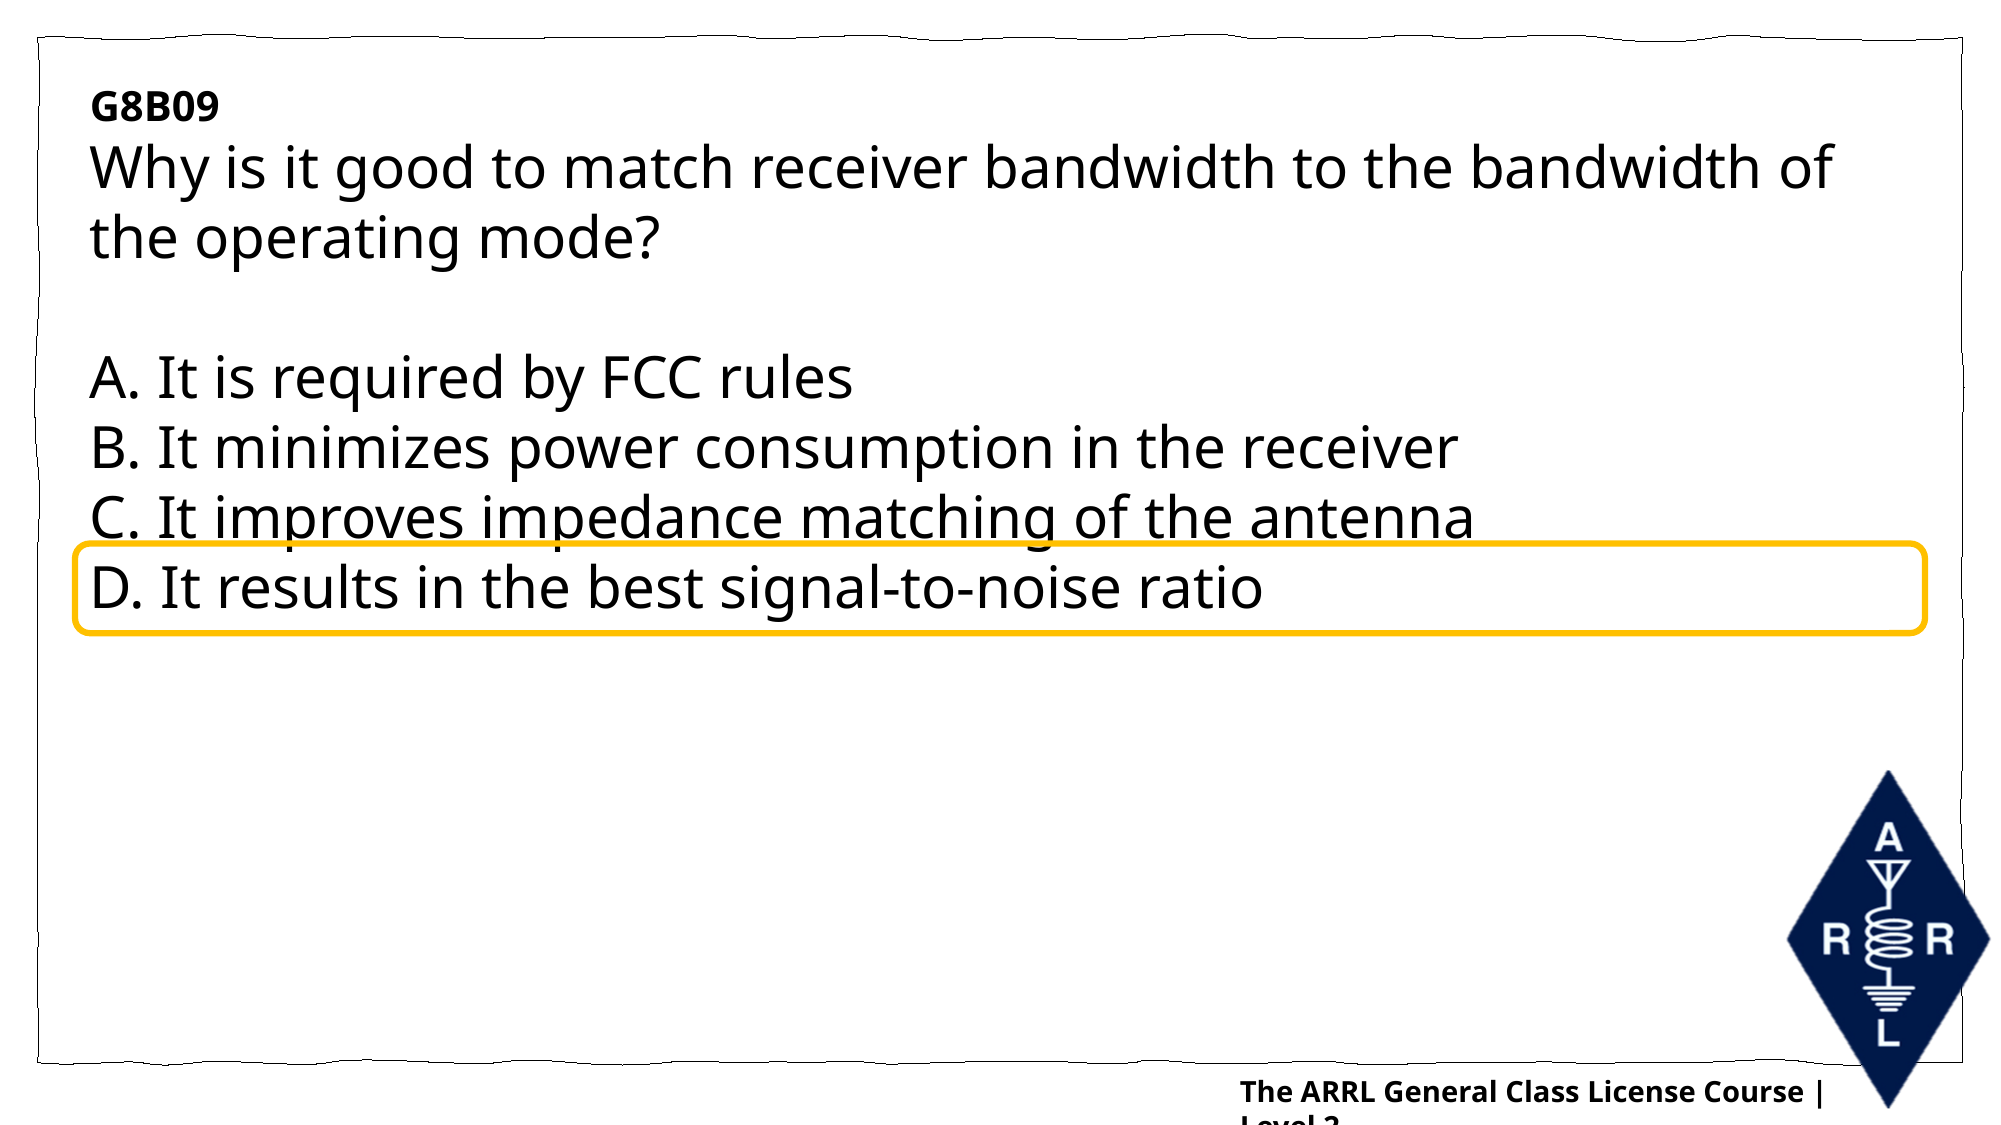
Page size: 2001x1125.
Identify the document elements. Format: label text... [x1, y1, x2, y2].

picture [1773, 752, 1999, 1125]
text_box [73, 542, 1927, 635]
text_box G8B09 Why is it good to match receiver bandwidth to the bandwidth of the operating mode? A. It is required by FCC rules B. It minimizes power consumption in the receiver C. It improves impedance matching of the antenna D. It results in the best signal-to-noise ratio [75, 72, 1850, 550]
